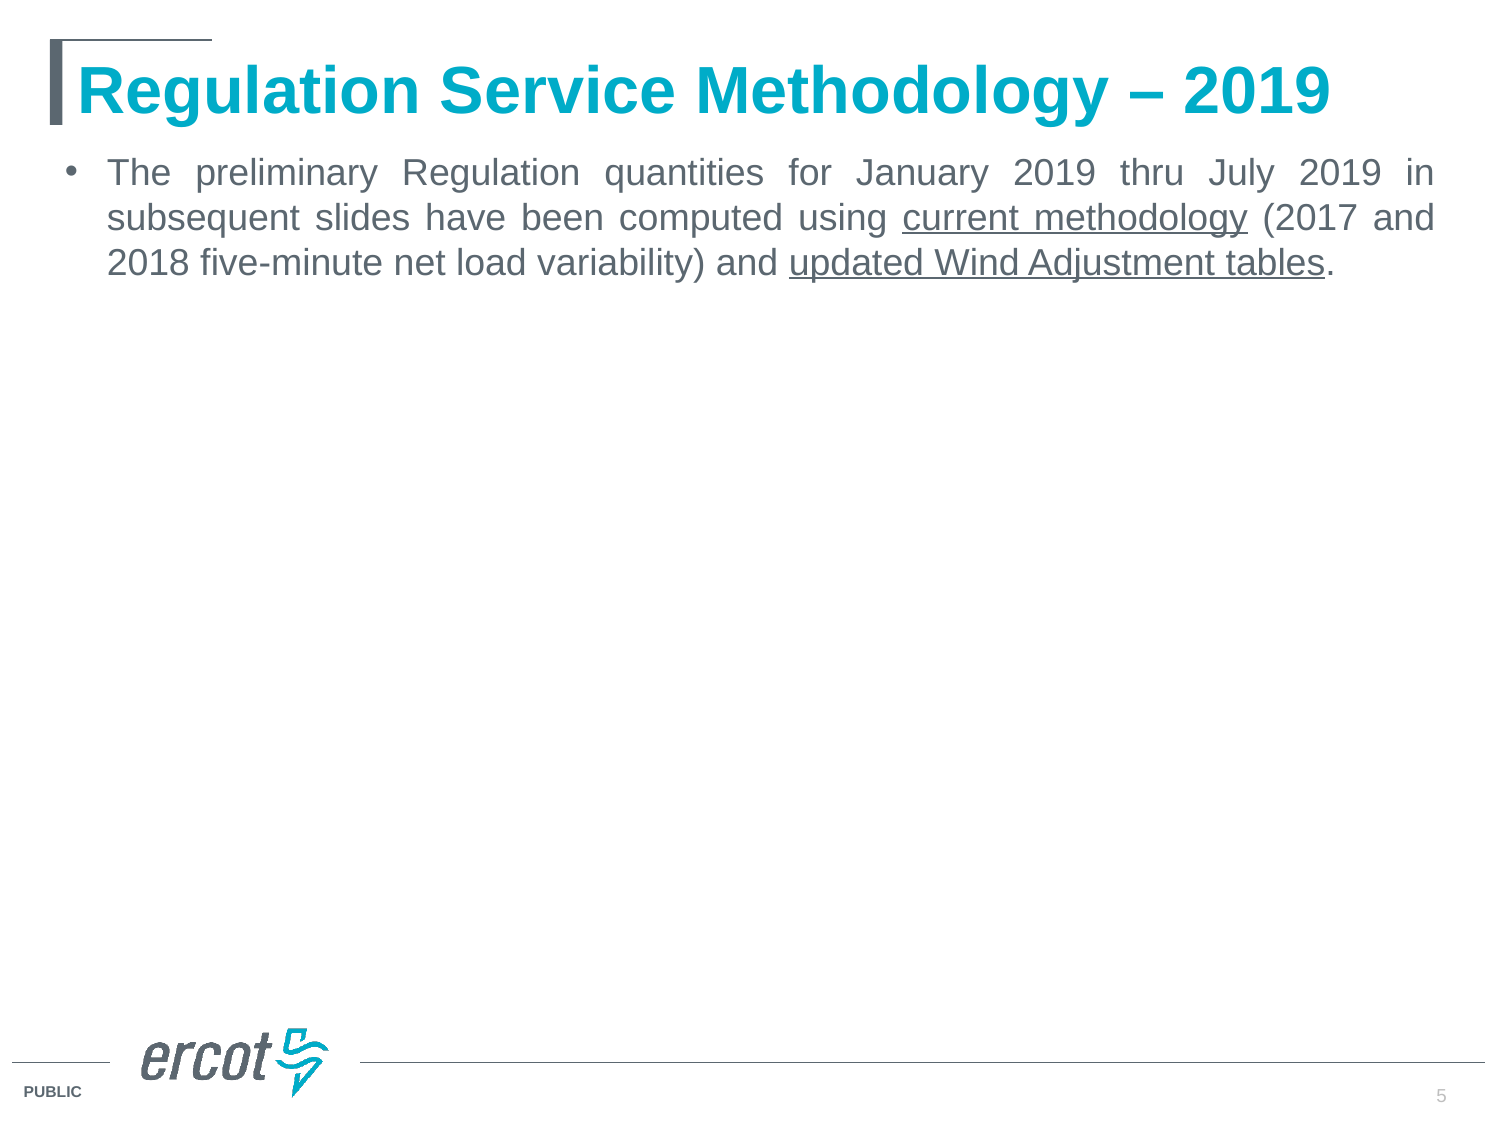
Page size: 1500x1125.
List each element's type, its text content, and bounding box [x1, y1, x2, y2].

list The preliminary Regulation quantities for January 2019 thru July 2019 in subsequent slides have been computed using current methodology (2017 and 2018 five-minute net load variability) and updated Wind Adjustment tables. [50, 140, 1450, 972]
picture [137, 1024, 332, 1100]
title Regulation Service Methodology – 2019 [62, 39, 1450, 125]
